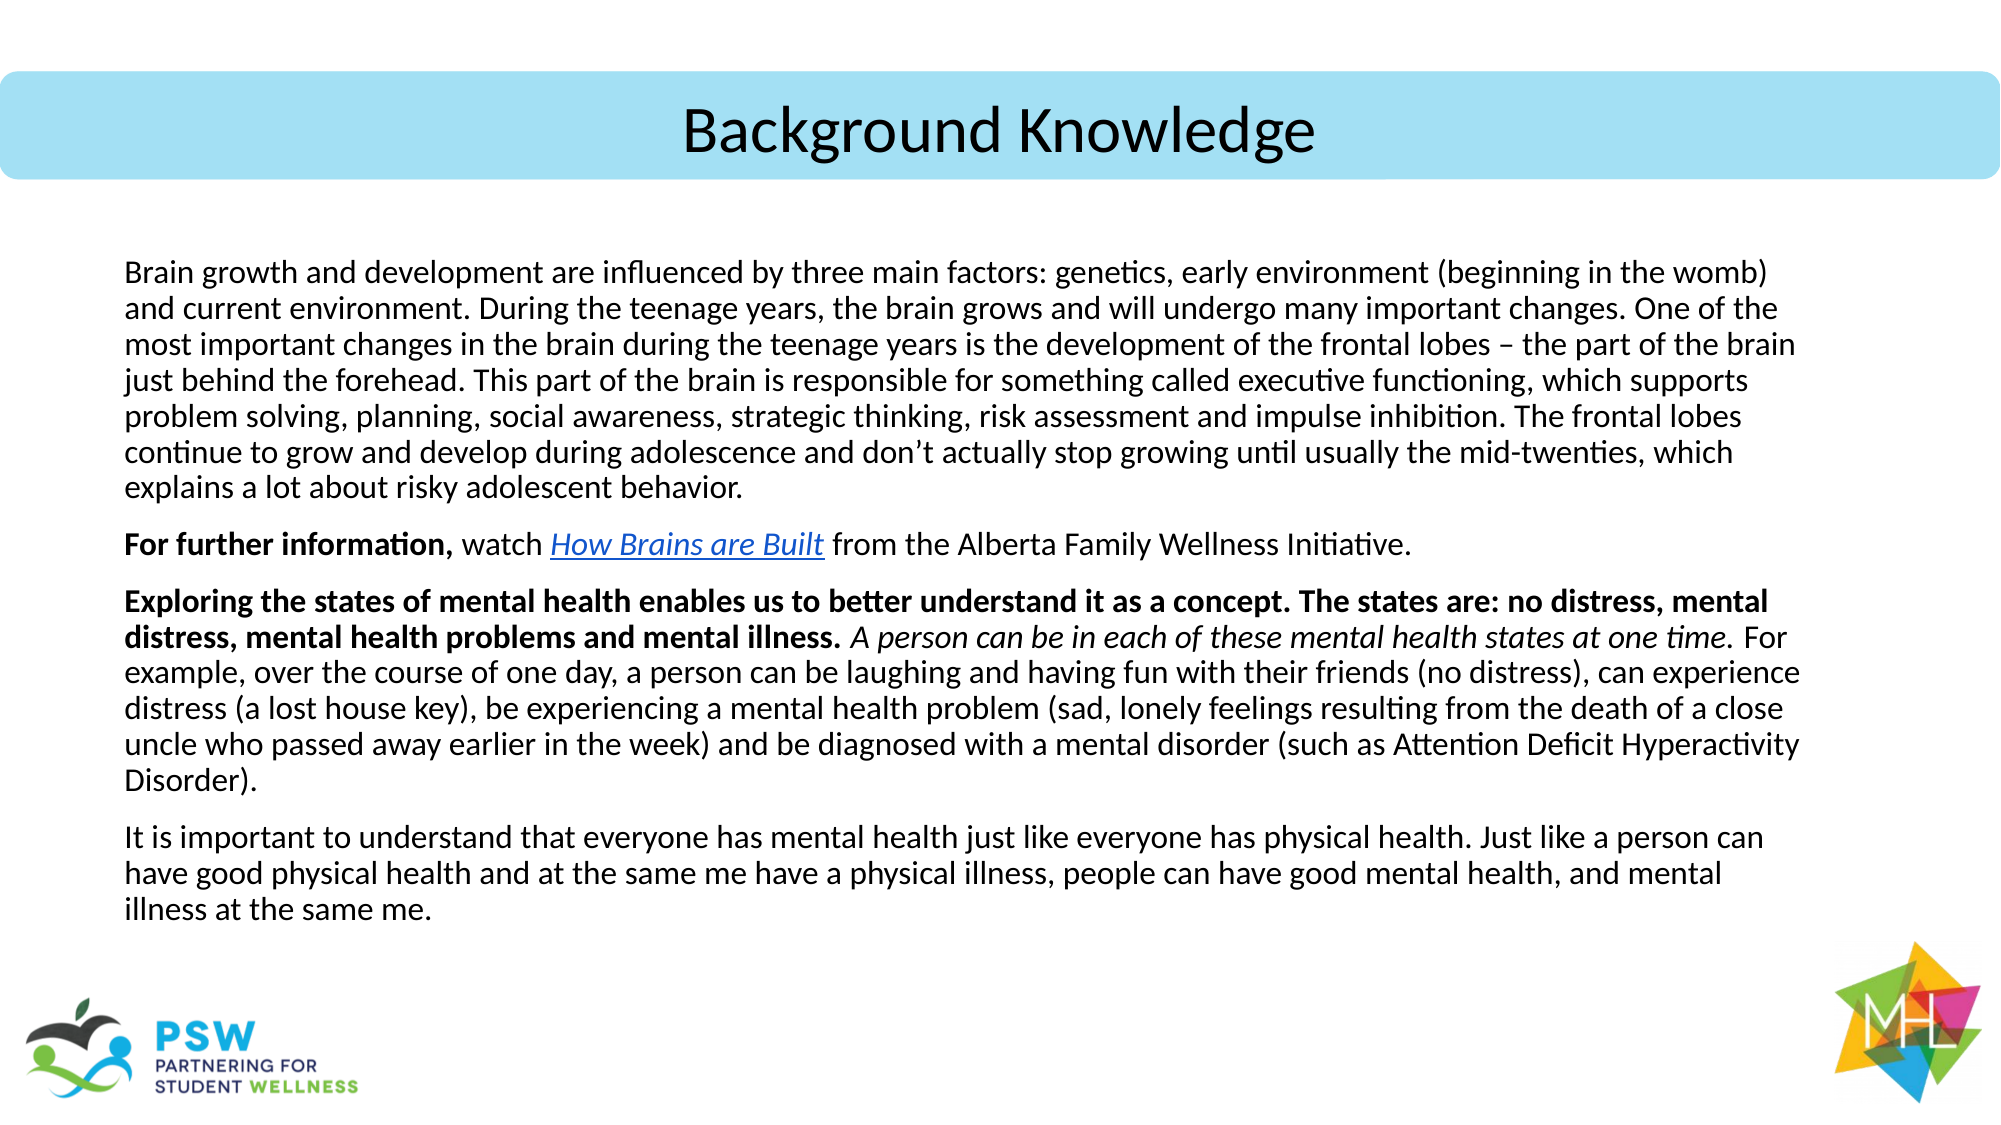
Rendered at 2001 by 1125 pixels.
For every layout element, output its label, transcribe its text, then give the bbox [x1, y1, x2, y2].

list Brain growth and development are influenced by three main factors: genetics, early environment (beginning in the womb) and current environment. During the teenage years, the brain grows and will undergo many important changes. One of the most important changes in the brain during the teenage years is the development of the frontal lobes – the part of the brain just behind the forehead. This part of the brain is responsible for something called executive functioning, which supports problem solving, planning, social awareness, strategic thinking, risk assessment and impulse inhibition. The frontal lobes continue to grow and develop during adolescence and don’t actually stop growing until usually the mid-twenties, which explains a lot about risky adolescent behavior. For further information, watch How Brains are Built from the Alberta Family Wellness Initiative. Exploring the states of mental health enables us to better understand it as a concept. The states are: no distress, mental distress, mental health problems and mental illness. A person can be in each of these mental health states at one time. For example, over the course of one day, a person can be laughing and having fun with their friends (no distress), can experience distress (a lost house key), be experiencing a mental health problem (sad, lonely feelings resulting from the death of a close uncle who passed away earlier in the week) and be diagnosed with a mental disorder (such as Attention Deficit Hyperactivity Disorder). It is important to understand that everyone has mental health just like everyone has physical health. Just like a person can have good physical health and at the same me have a physical illness, people can have good mental health, and mental illness at the same me. [101, 247, 1830, 961]
picture [0, 0, 2001, 1125]
text_box Background Knowledge [0, 72, 2000, 179]
